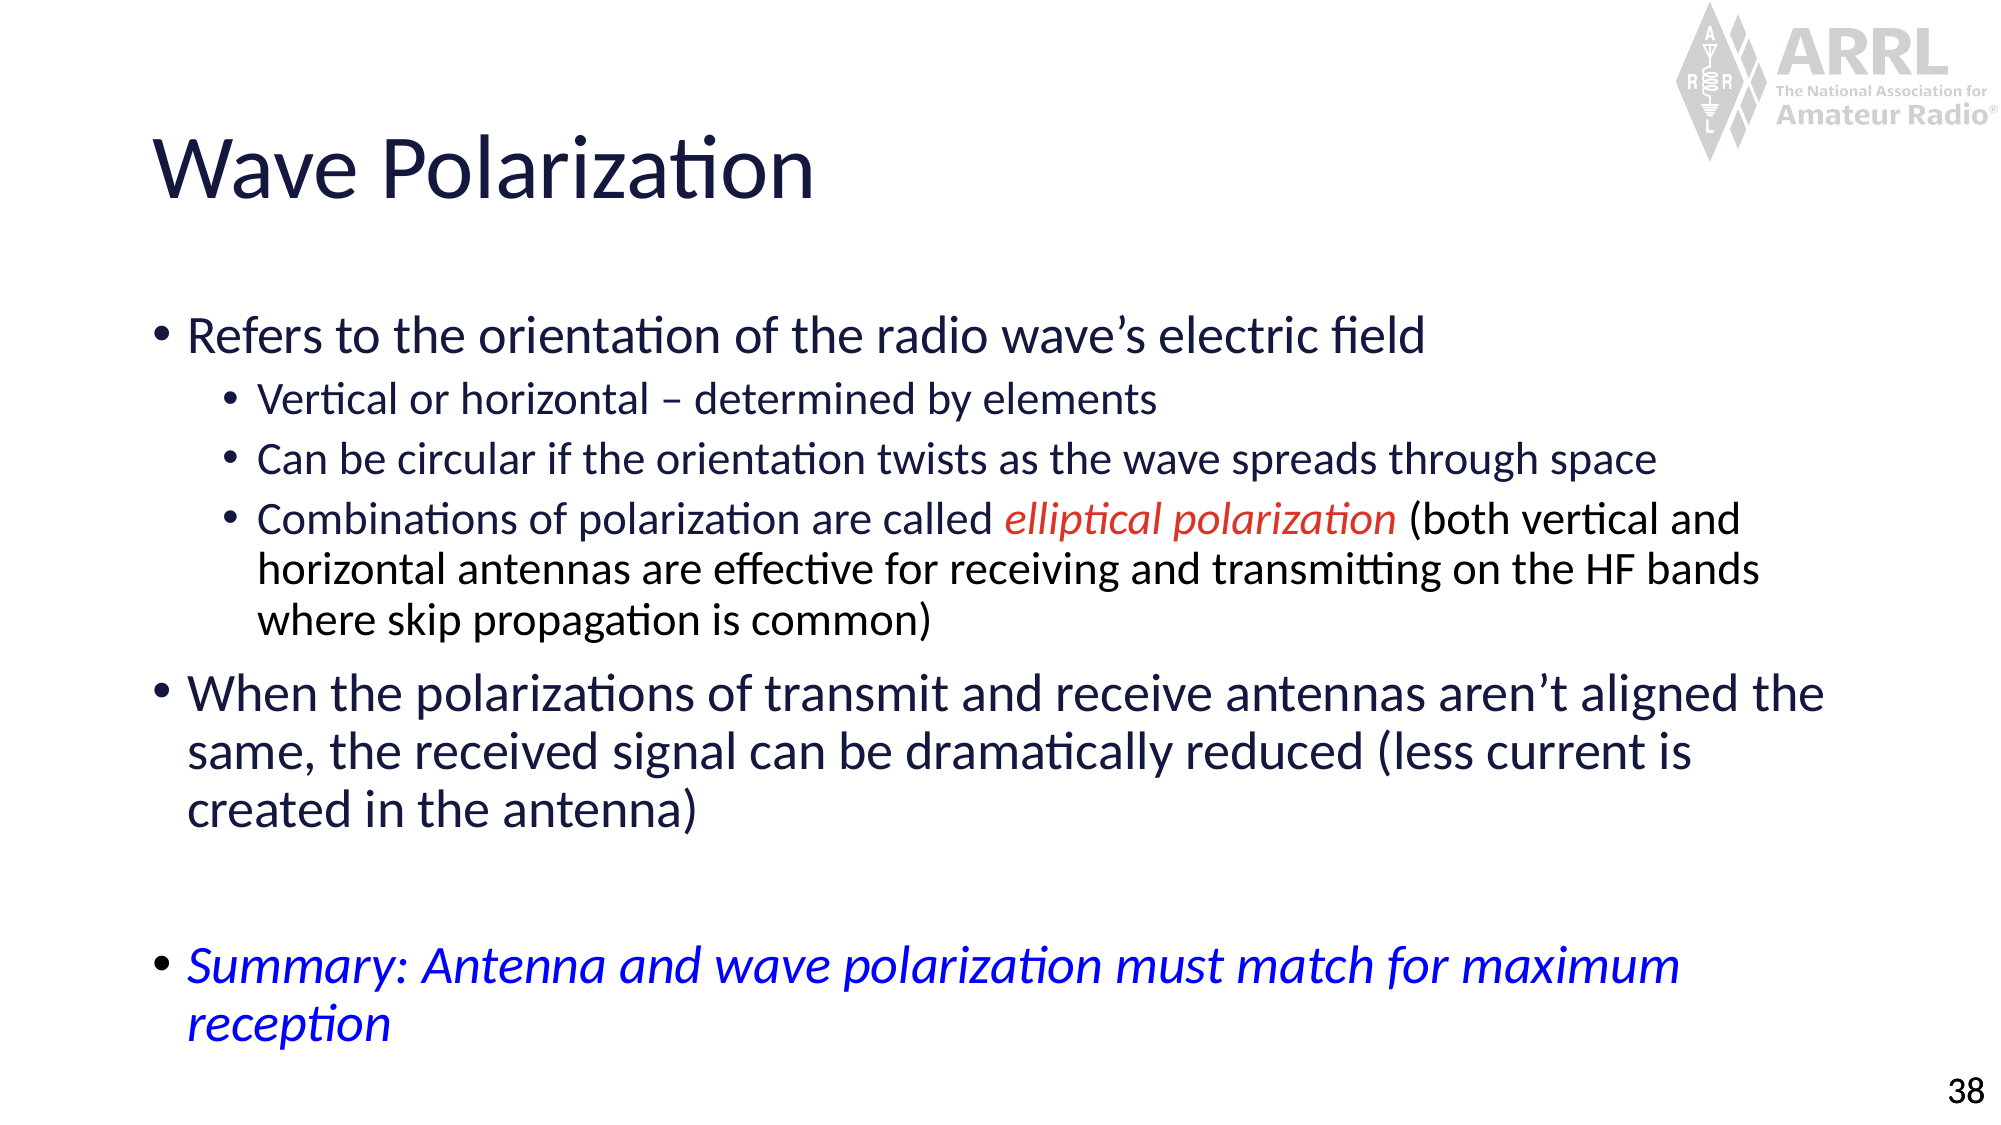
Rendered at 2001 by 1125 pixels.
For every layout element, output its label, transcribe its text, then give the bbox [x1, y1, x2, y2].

list Refers to the orientation of the radio wave’s electric field Vertical or horizontal – determined by elements Can be circular if the orientation twists as the wave spreads through space Combinations of polarization are called elliptical polarization (both vertical and horizontal antennas are effective for receiving and transmitting on the HF bands where skip propagation is common) When the polarizations of transmit and receive antennas aren’t aligned the same, the received signal can be dramatically reduced (less current is created in the antenna) Summary: Antenna and wave polarization must match for maximum reception [137, 299, 1863, 1066]
picture [1674, 0, 2000, 164]
title Wave Polarization [137, 59, 1863, 278]
